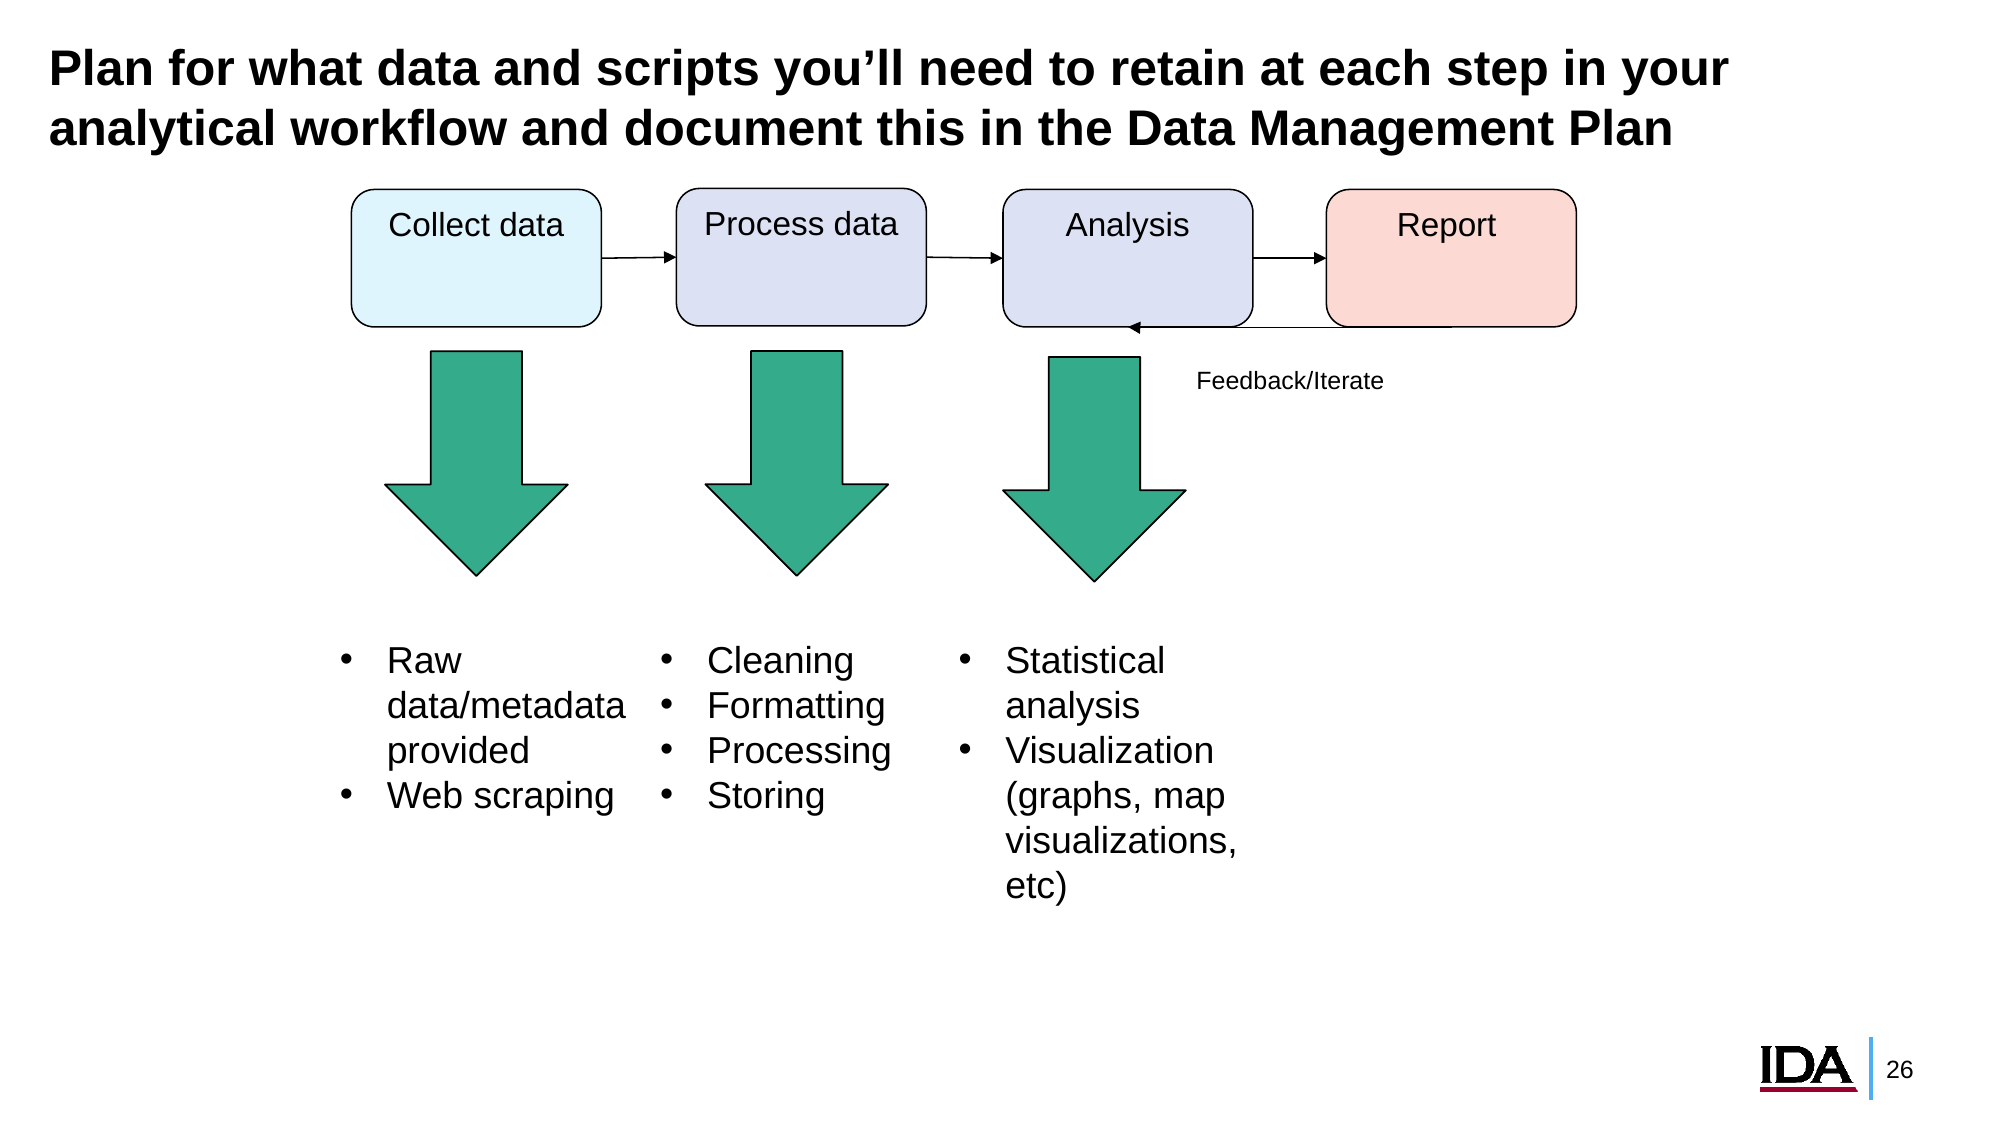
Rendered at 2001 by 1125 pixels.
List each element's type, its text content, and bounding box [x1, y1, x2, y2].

text_box Cleaning Formatting Processing Storing [645, 628, 943, 824]
text_box Collect data [351, 189, 602, 327]
picture [1760, 1046, 1858, 1092]
text_box Analysis [1002, 189, 1253, 327]
text_box Feedback/Iterate [1292, 356, 1473, 402]
title Plan for what data and scripts you’ll need to retain at each step in your analytical workflow and document this in the Data Management Plan [33, 26, 1854, 165]
text_box Process data [676, 188, 927, 326]
text_box [384, 350, 569, 577]
text_box Feedback/Iterate [1142, 356, 1289, 402]
text_box Raw data/metadata provided Web scraping [325, 628, 644, 824]
text_box Statistical analysis Visualization (graphs, map visualizations, etc) [943, 628, 1263, 914]
text_box [704, 350, 890, 577]
text_box [1002, 356, 1187, 583]
text_box Report [1326, 189, 1577, 327]
